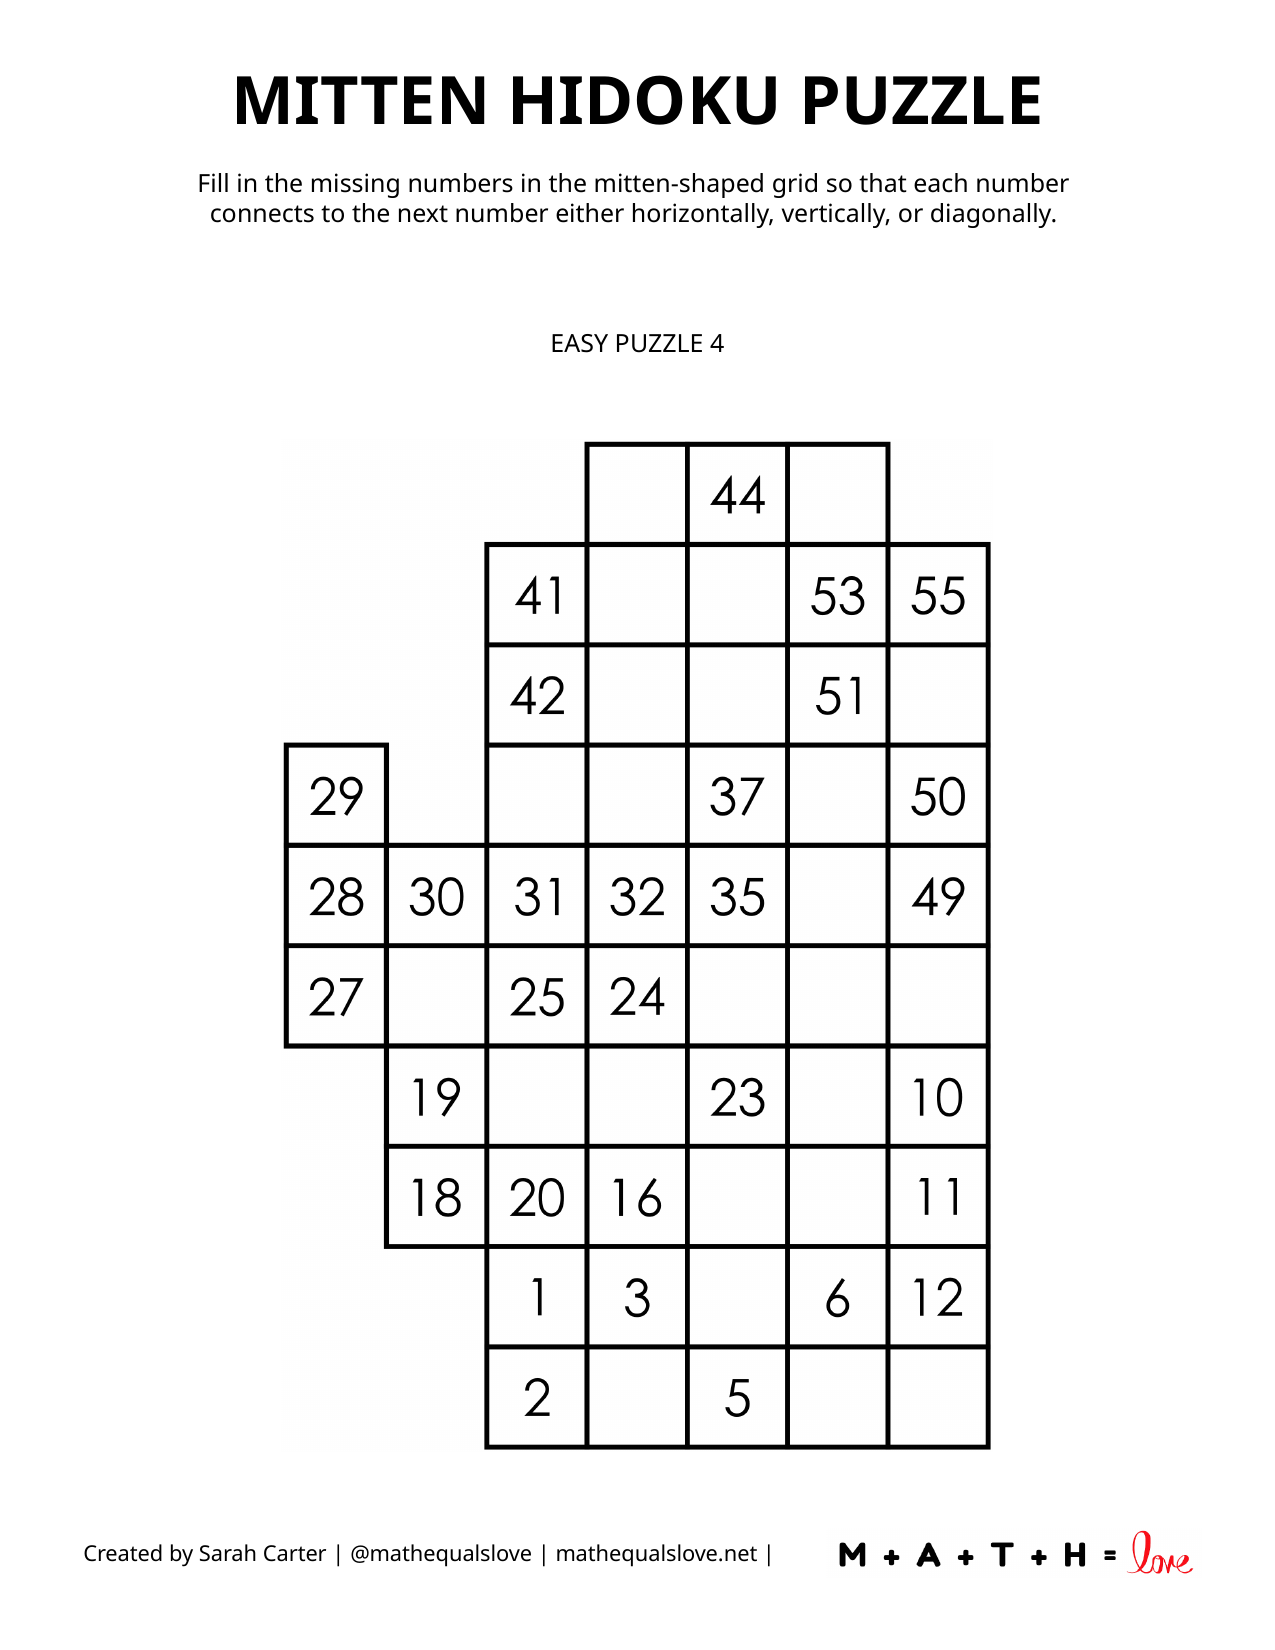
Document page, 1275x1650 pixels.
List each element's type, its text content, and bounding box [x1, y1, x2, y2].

text_box EASY PUZZLE 4 [197, 327, 1077, 378]
picture [826, 1527, 1203, 1579]
text_box MITTEN HIDOKU PUZZLE [66, 50, 1211, 145]
picture [280, 439, 994, 1453]
text_box Fill in the missing numbers in the mitten-shaped grid so that each number connects to the next number either horizontally, vertically, or diagonally. [0, 160, 1275, 235]
text_box Created by Sarah Carter | @mathequalslove | mathequalslove.net | [68, 1532, 826, 1574]
